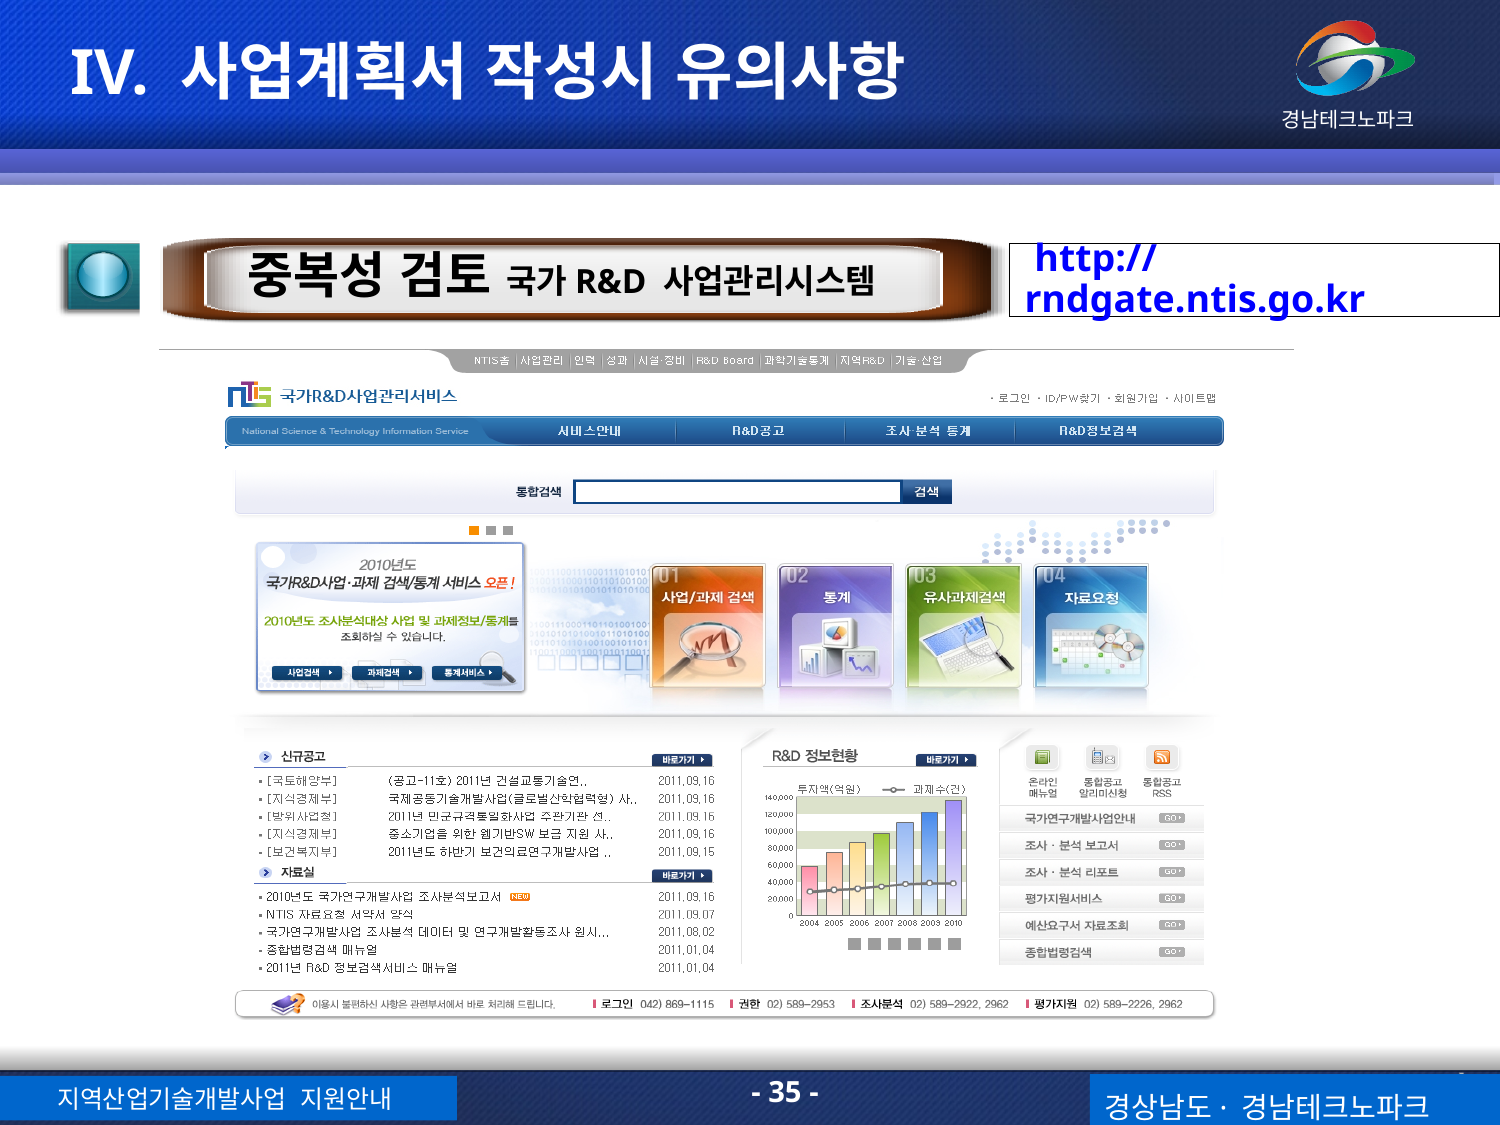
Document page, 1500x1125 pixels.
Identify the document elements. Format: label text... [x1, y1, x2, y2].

picture [0, 1071, 1500, 1125]
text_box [52, 231, 1022, 366]
title http://rndgate.ntis.go.kr [1026, 243, 1500, 317]
text_box IV. 사업계획서 작성시 유의사항 [55, 24, 1131, 115]
picture [159, 349, 1294, 1033]
picture [0, 0, 1500, 148]
